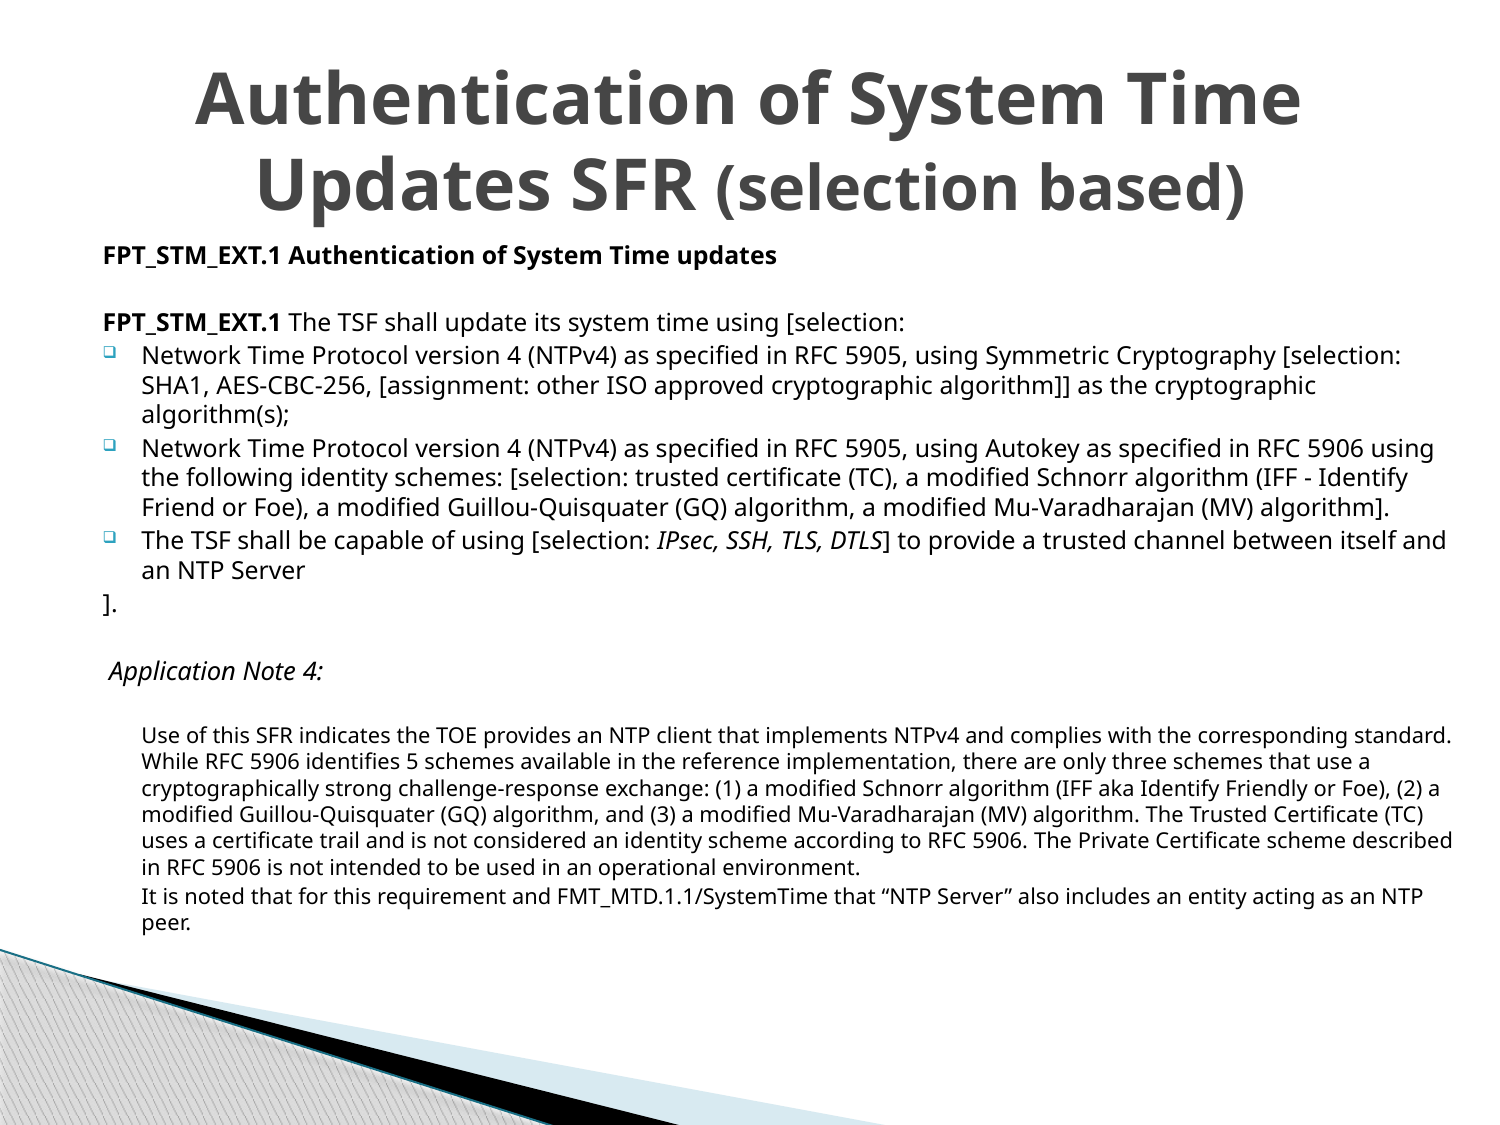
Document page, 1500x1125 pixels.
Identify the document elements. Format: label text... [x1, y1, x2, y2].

list FPT_STM_EXT.1 Authentication of System Time updates FPT_STM_EXT.1 The TSF shall update its system time using [selection: Network Time Protocol version 4 (NTPv4) as specified in RFC 5905, using Symmetric Cryptography [selection: SHA1, AES-CBC-256, [assignment: other ISO approved cryptographic algorithm]] as the cryptographic algorithm(s); Network Time Protocol version 4 (NTPv4) as specified in RFC 5905, using Autokey as specified in RFC 5906 using the following identity schemes: [selection: trusted certificate (TC), a modified Schnorr algorithm (IFF - Identify Friend or Foe), a modified Guillou-Quisquater (GQ) algorithm, a modified Mu-Varadharajan (MV) algorithm]. The TSF shall be capable of using [selection: IPsec, SSH, TLS, DTLS] to provide a trusted channel between itself and an NTP Server ]. Application Note 4: Use of this SFR indicates the TOE provides an NTP client that implements NTPv4 and complies with the corresponding standard. While RFC 5906 identifies 5 schemes available in the reference implementation, there are only three schemes that use a cryptographically strong challenge-response exchange: (1) a modified Schnorr algorithm (IFF aka Identify Friendly or Foe), (2) a modified Guillou-Quisquater (GQ) algorithm, and (3) a modified Mu-Varadharajan (MV) algorithm. The Trusted Certificate (TC) uses a certificate trail and is not considered an identity scheme according to RFC 5906. The Private Certificate scheme described in RFC 5906 is not intended to be used in an operational environment. It is noted that for this requirement and FMT_MTD.1.1/SystemTime that “NTP Server” also includes an entity acting as an NTP peer. [71, 232, 1474, 955]
title Authentication of System Time Updates SFR (selection based) [75, 45, 1425, 233]
